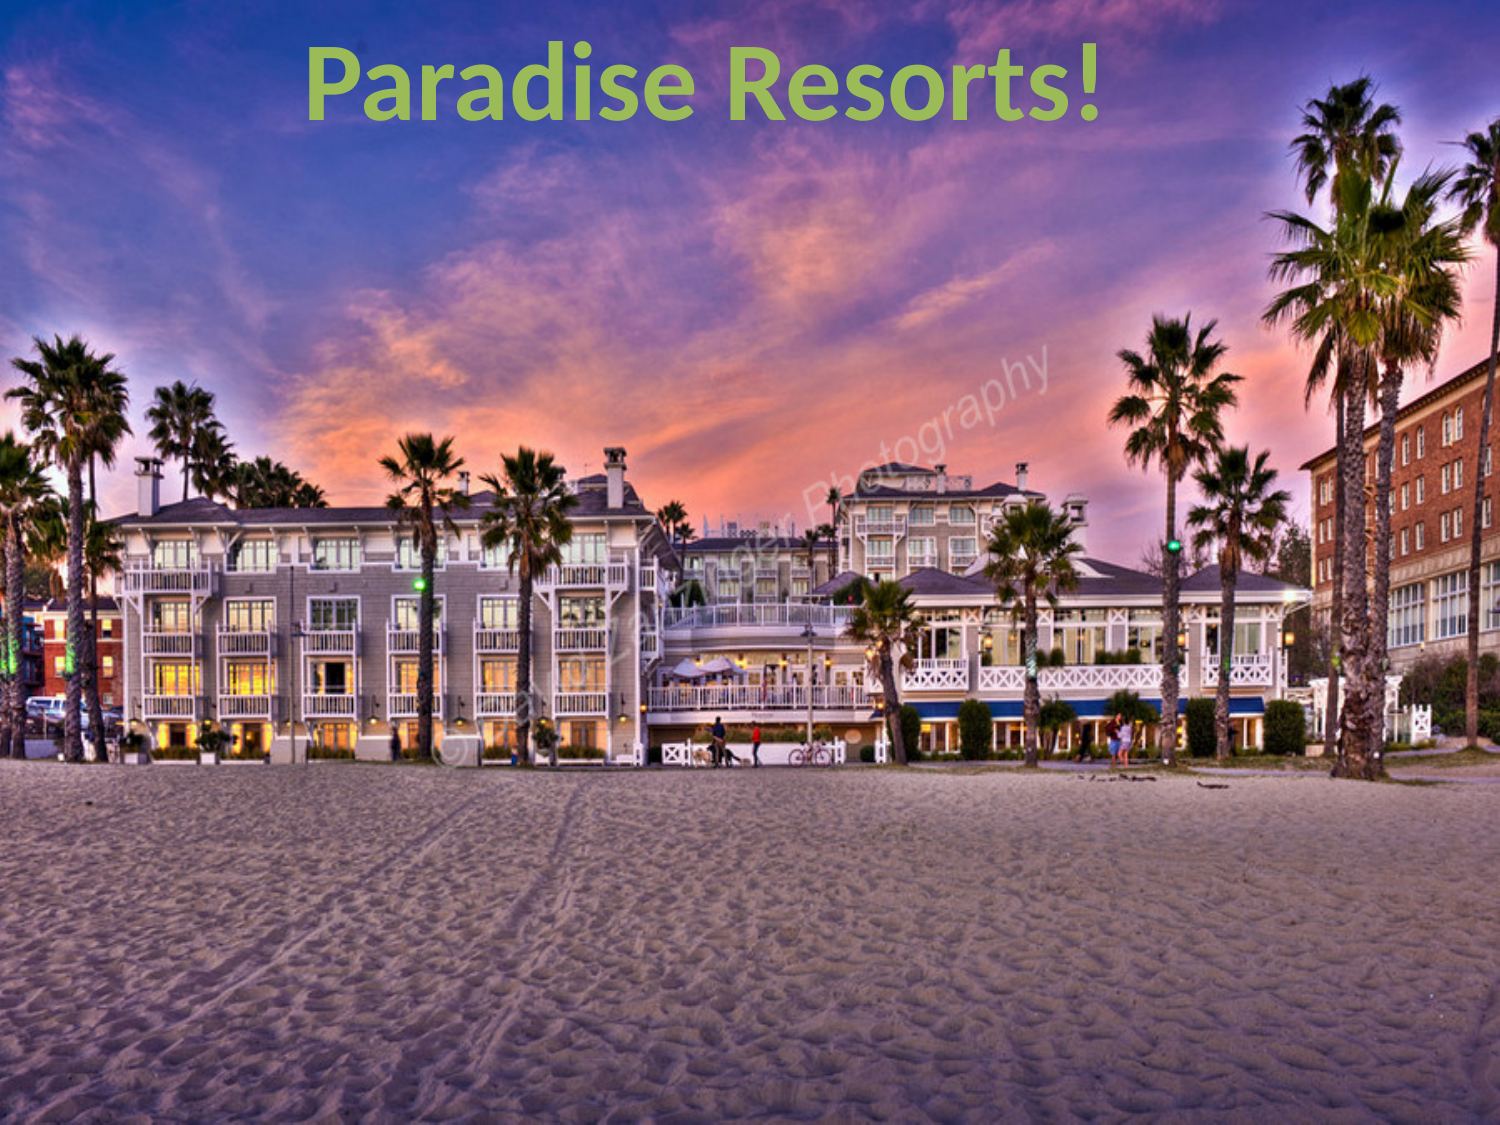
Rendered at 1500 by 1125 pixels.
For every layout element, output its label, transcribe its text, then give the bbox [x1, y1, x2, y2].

picture [0, 0, 1500, 1125]
text_box Paradise Resorts! [287, 0, 1125, 150]
